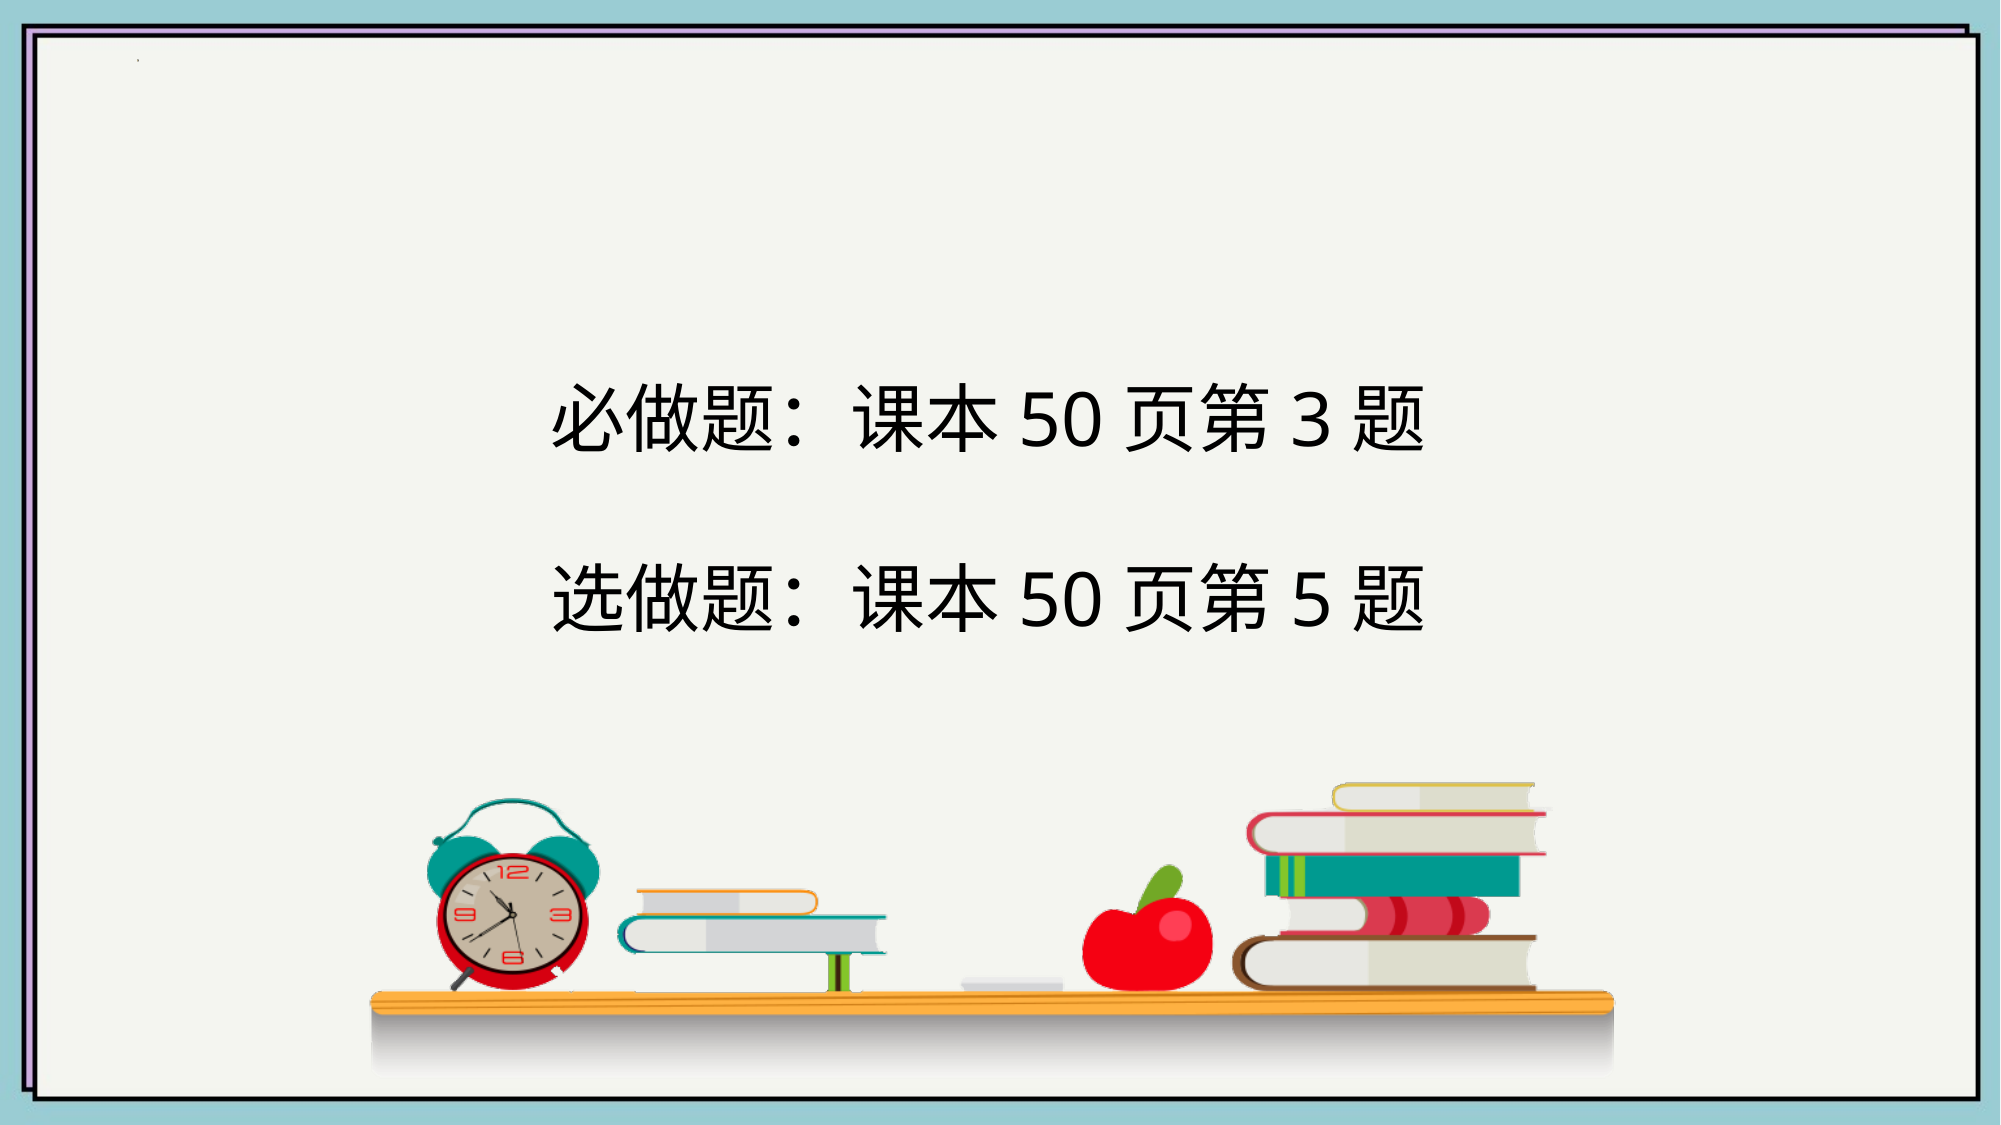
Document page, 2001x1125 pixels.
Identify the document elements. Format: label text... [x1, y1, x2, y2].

picture [0, 0, 2001, 1125]
text_box 必做题：课本50页第3题 选做题：课本50页第5题 [535, 364, 1536, 650]
